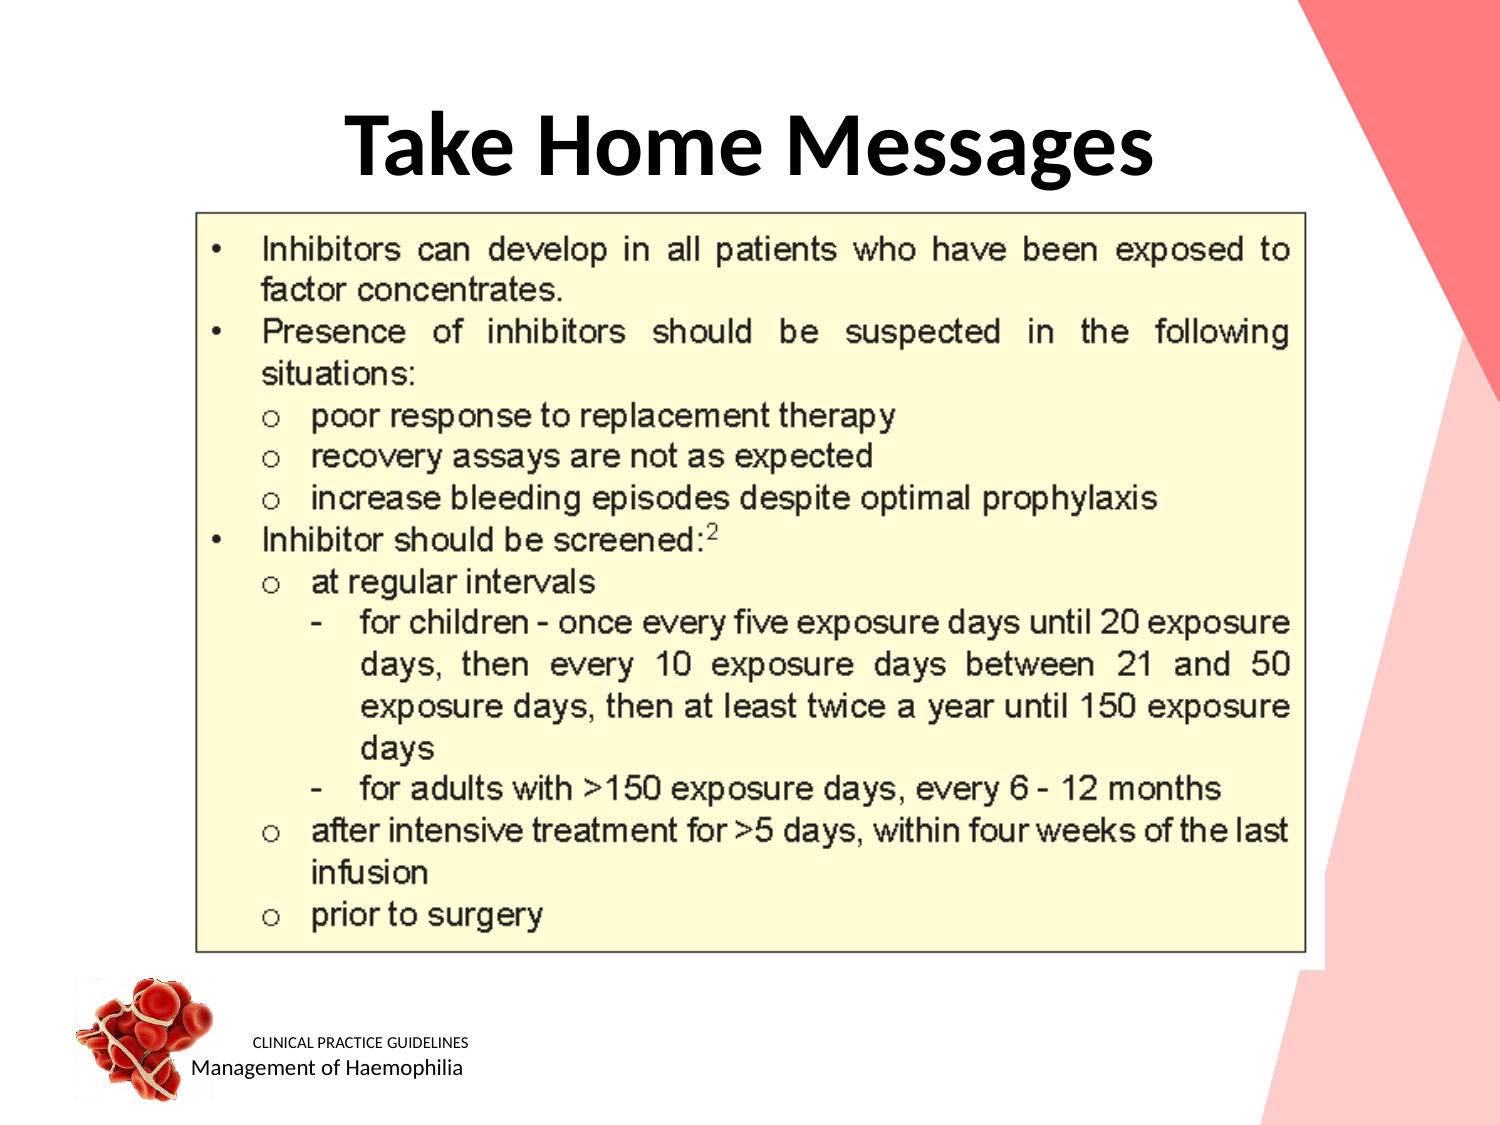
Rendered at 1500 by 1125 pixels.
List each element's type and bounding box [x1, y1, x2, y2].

text_box [74, 0, 1500, 1125]
picture [179, 199, 1326, 970]
